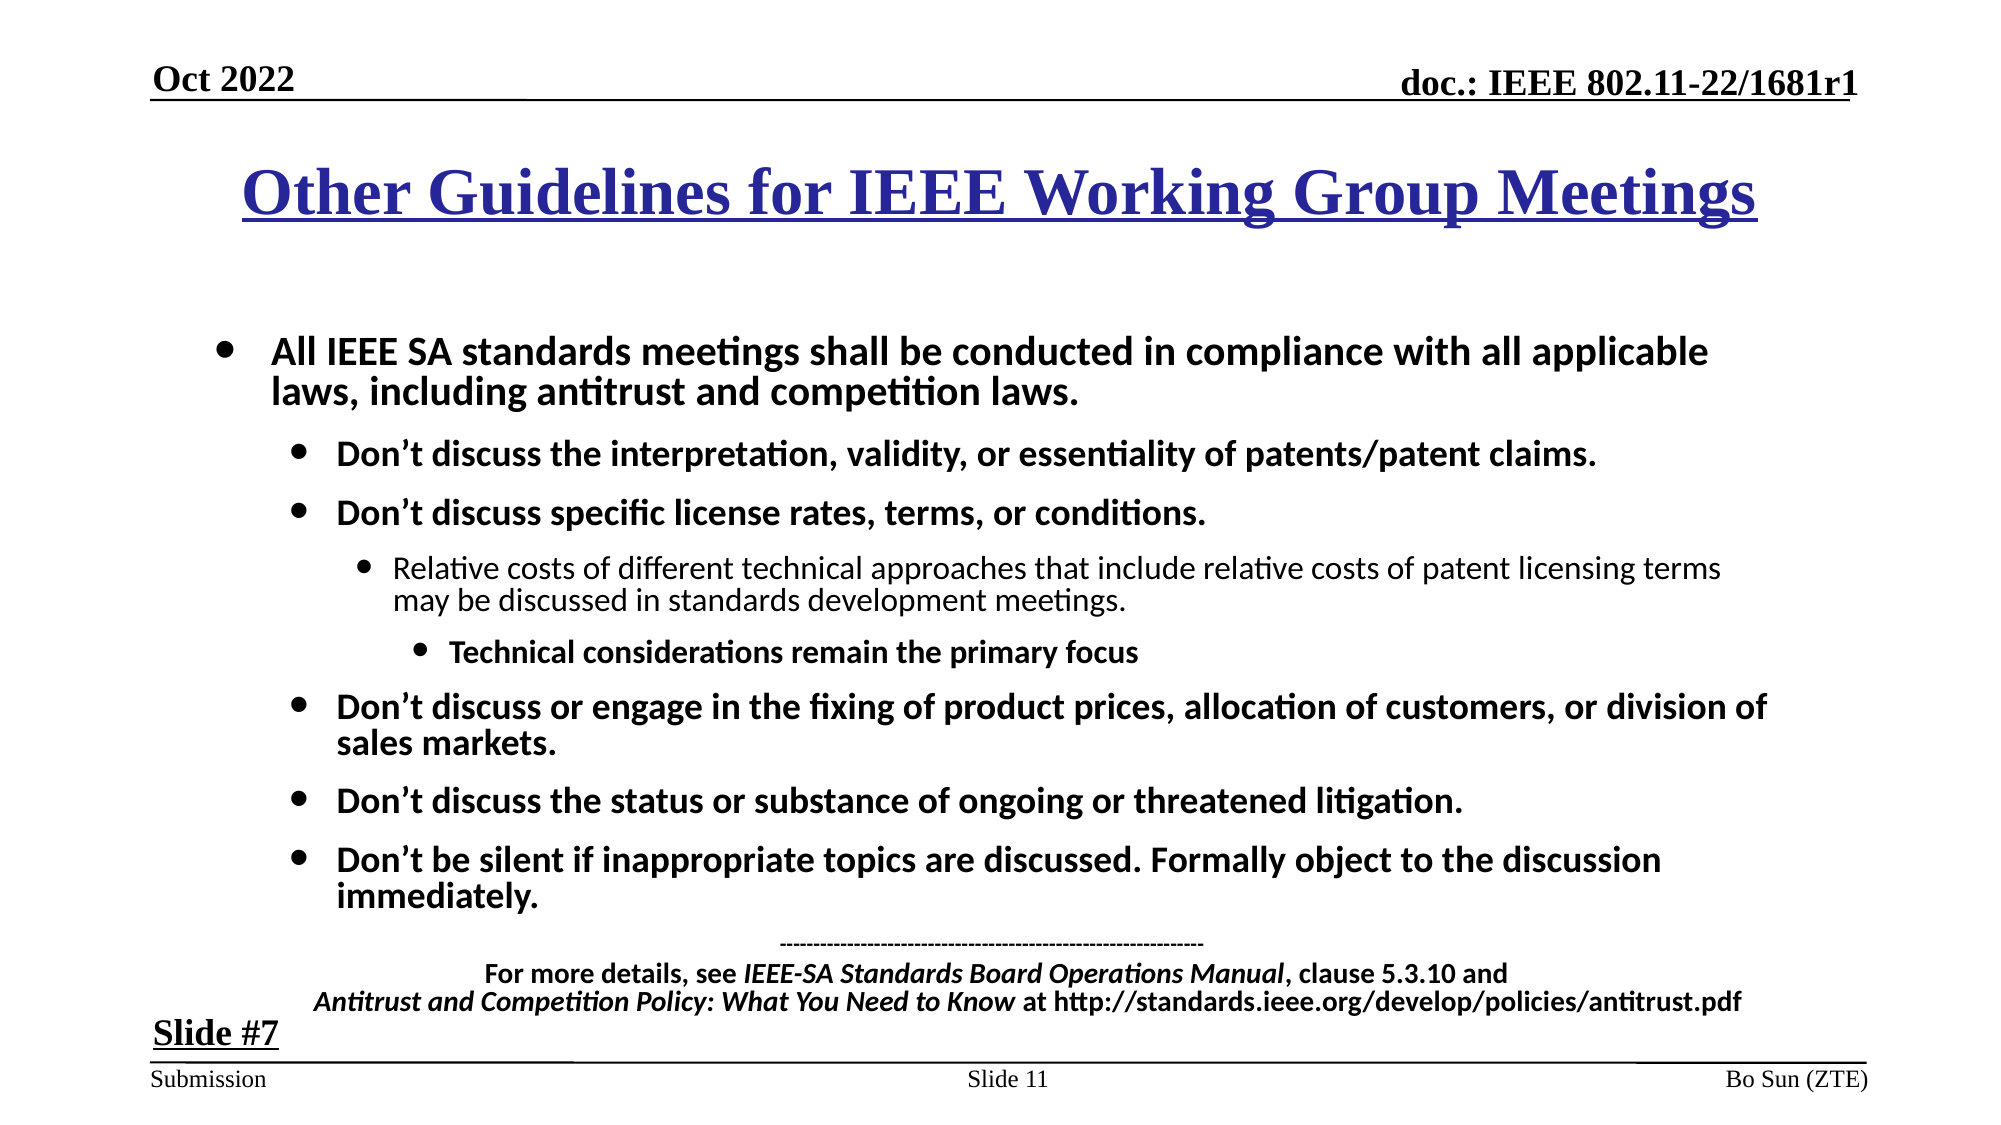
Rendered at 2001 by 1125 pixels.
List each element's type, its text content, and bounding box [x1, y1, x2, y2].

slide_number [152, 54, 563, 100]
slide_number Slide 11 [949, 1061, 1067, 1123]
text_box Slide #7 [138, 1000, 295, 1061]
text_box All IEEE SA standards meetings shall be conducted in compliance with all applicable laws, including antitrust and competition laws. Don’t discuss the interpretation, validity, or essentiality of patents/patent claims. Don’t discuss specific license rates, terms, or conditions. Relative costs of different technical approaches that include relative costs of patent licensing terms may be discussed in standards development meetings. Technical considerations remain the primary focus Don’t discuss or engage in the fixing of product prices, allocation of customers, or division of sales markets. Don’t discuss the status or substance of ongoing or threatened litigation. Don’t be silent if inappropriate topics are discussed. Formally object to the discussion immediately. --------------------------------------------------------------- For more details, see IEEE-SA Standards Board Operations Manual, clause 5.3.10 and Antitrust and Competition Policy: What You Need to Know at http://standards.ieee.org/develop/policies/antitrust.pdf [200, 300, 1800, 1050]
footer Bo Sun (ZTE) [1171, 1061, 1869, 1093]
text_box Other Guidelines for IEEE Working Group Meetings [200, 100, 1800, 276]
